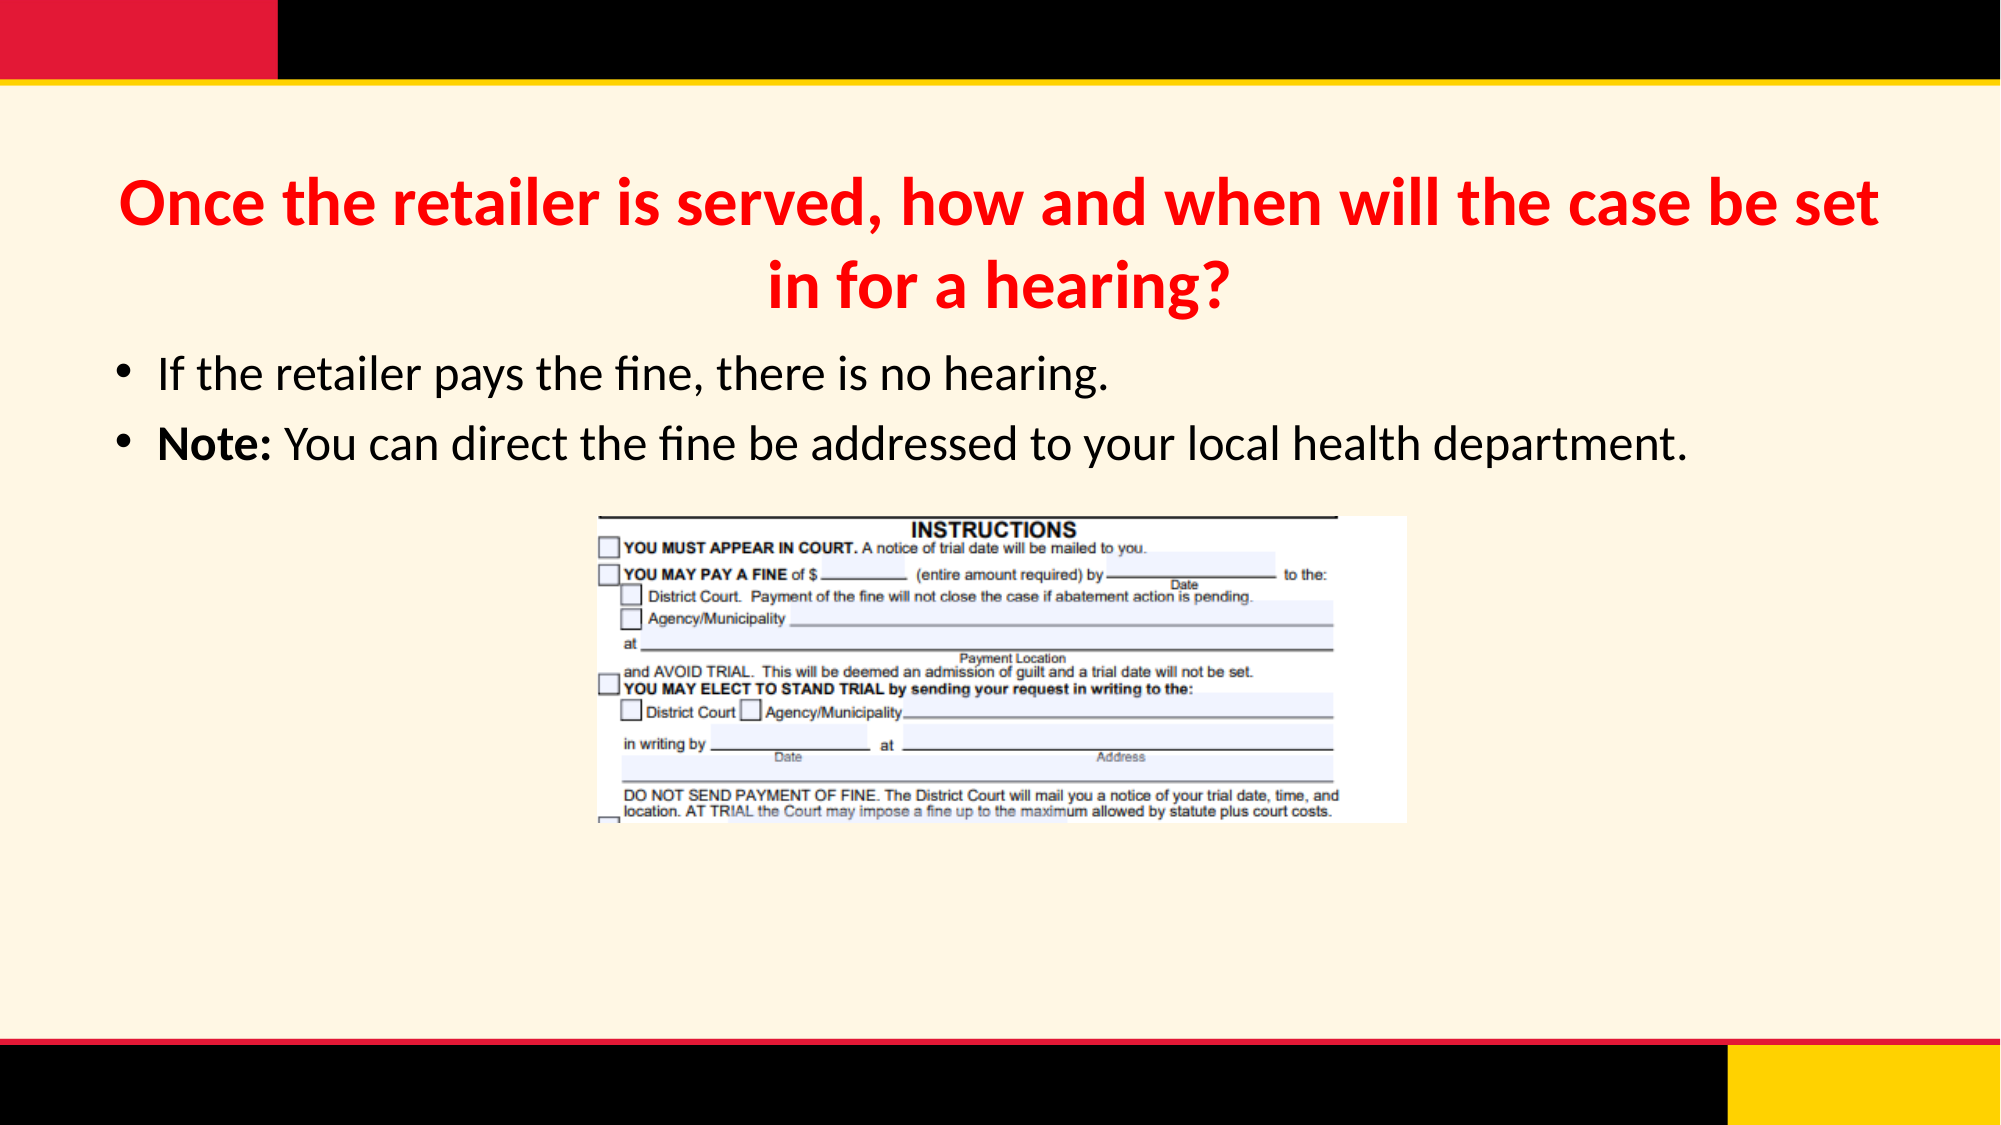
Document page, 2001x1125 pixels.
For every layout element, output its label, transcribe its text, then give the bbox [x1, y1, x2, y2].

list If the retailer pays the fine, there is no hearing. Note: You can direct the fine be addressed to your local health department. [99, 333, 1900, 1005]
title Once the retailer is served, how and when will the case be set in for a hearing? [99, 145, 1900, 333]
picture [0, 0, 2001, 1125]
